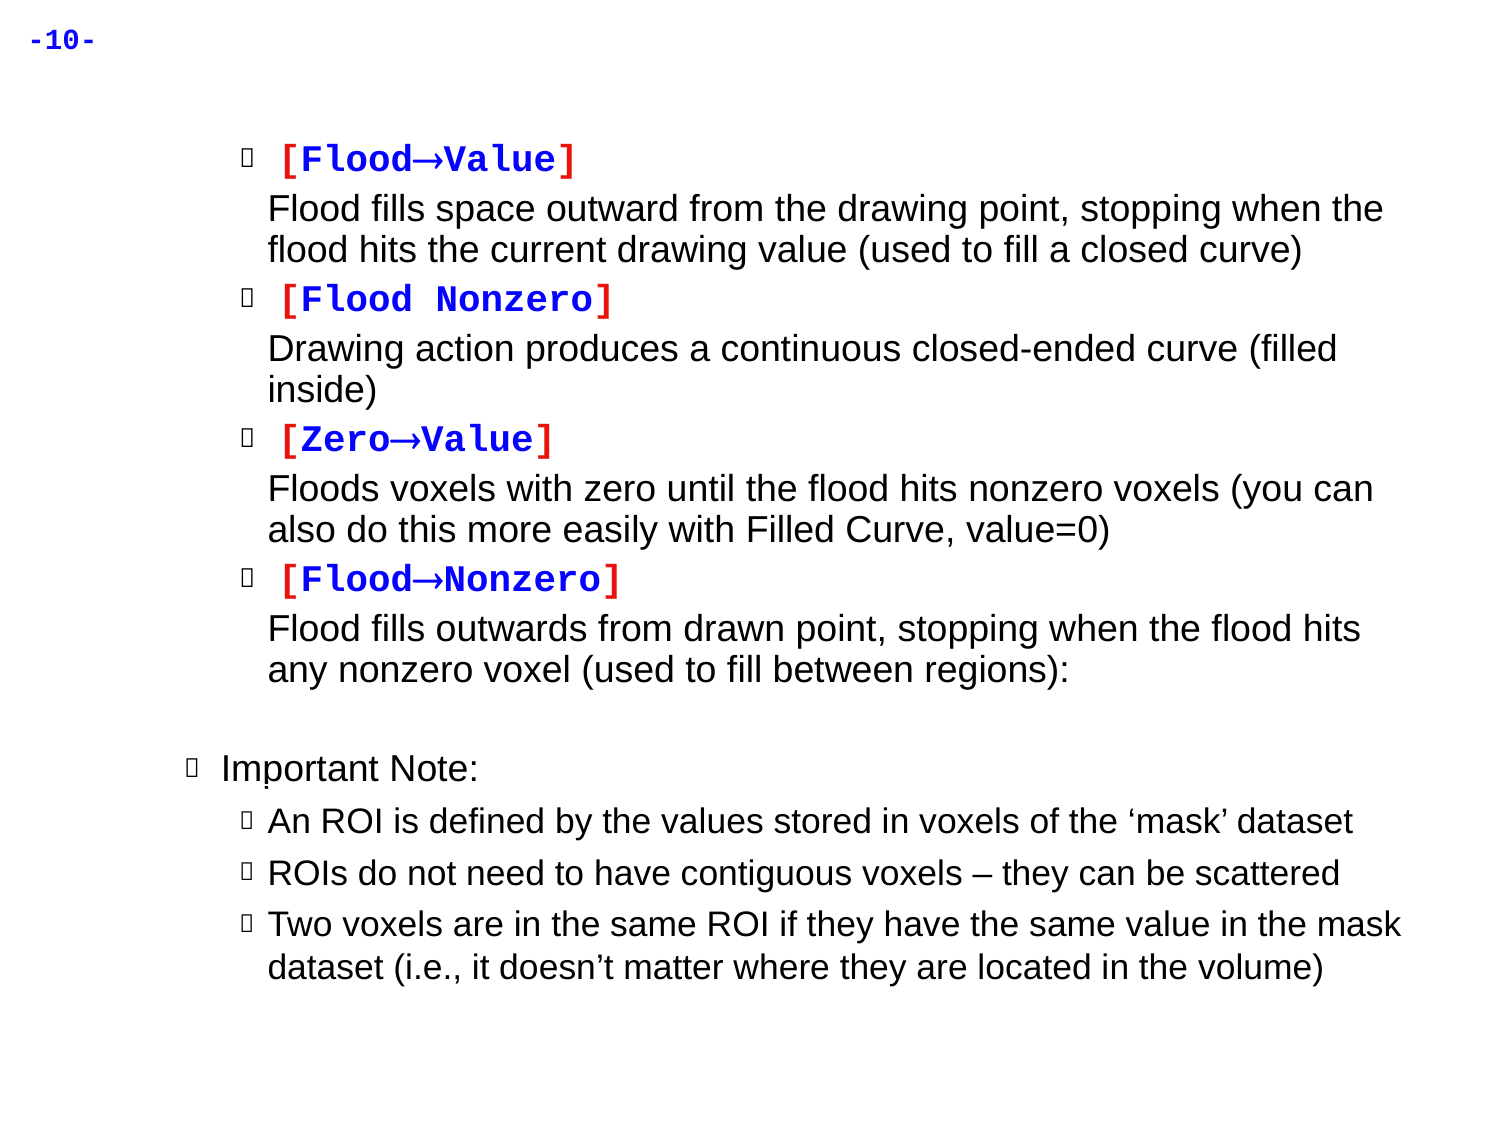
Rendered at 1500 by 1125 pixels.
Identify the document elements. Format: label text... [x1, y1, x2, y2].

text_box [FloodValue] Flood fills space outward from the drawing point, stopping when the flood hits the current drawing value (used to fill a closed curve) [Flood Nonzero] Drawing action produces a continuous closed-ended curve (filled inside) [ZeroValue] Floods voxels with zero until the flood hits nonzero voxels (you can also do this more easily with Filled Curve, value=0) [FloodNonzero] Flood fills outwards from drawn point, stopping when the flood hits any nonzero voxel (used to fill between regions): Important Note: An ROI is defined by the values stored in voxels of the ‘mask’ dataset ROIs do not need to have contiguous voxels – they can be scattered Two voxels are in the same ROI if they have the same value in the mask dataset (i.e., it doesn’t matter where they are located in the volume) [112, 62, 1425, 1050]
